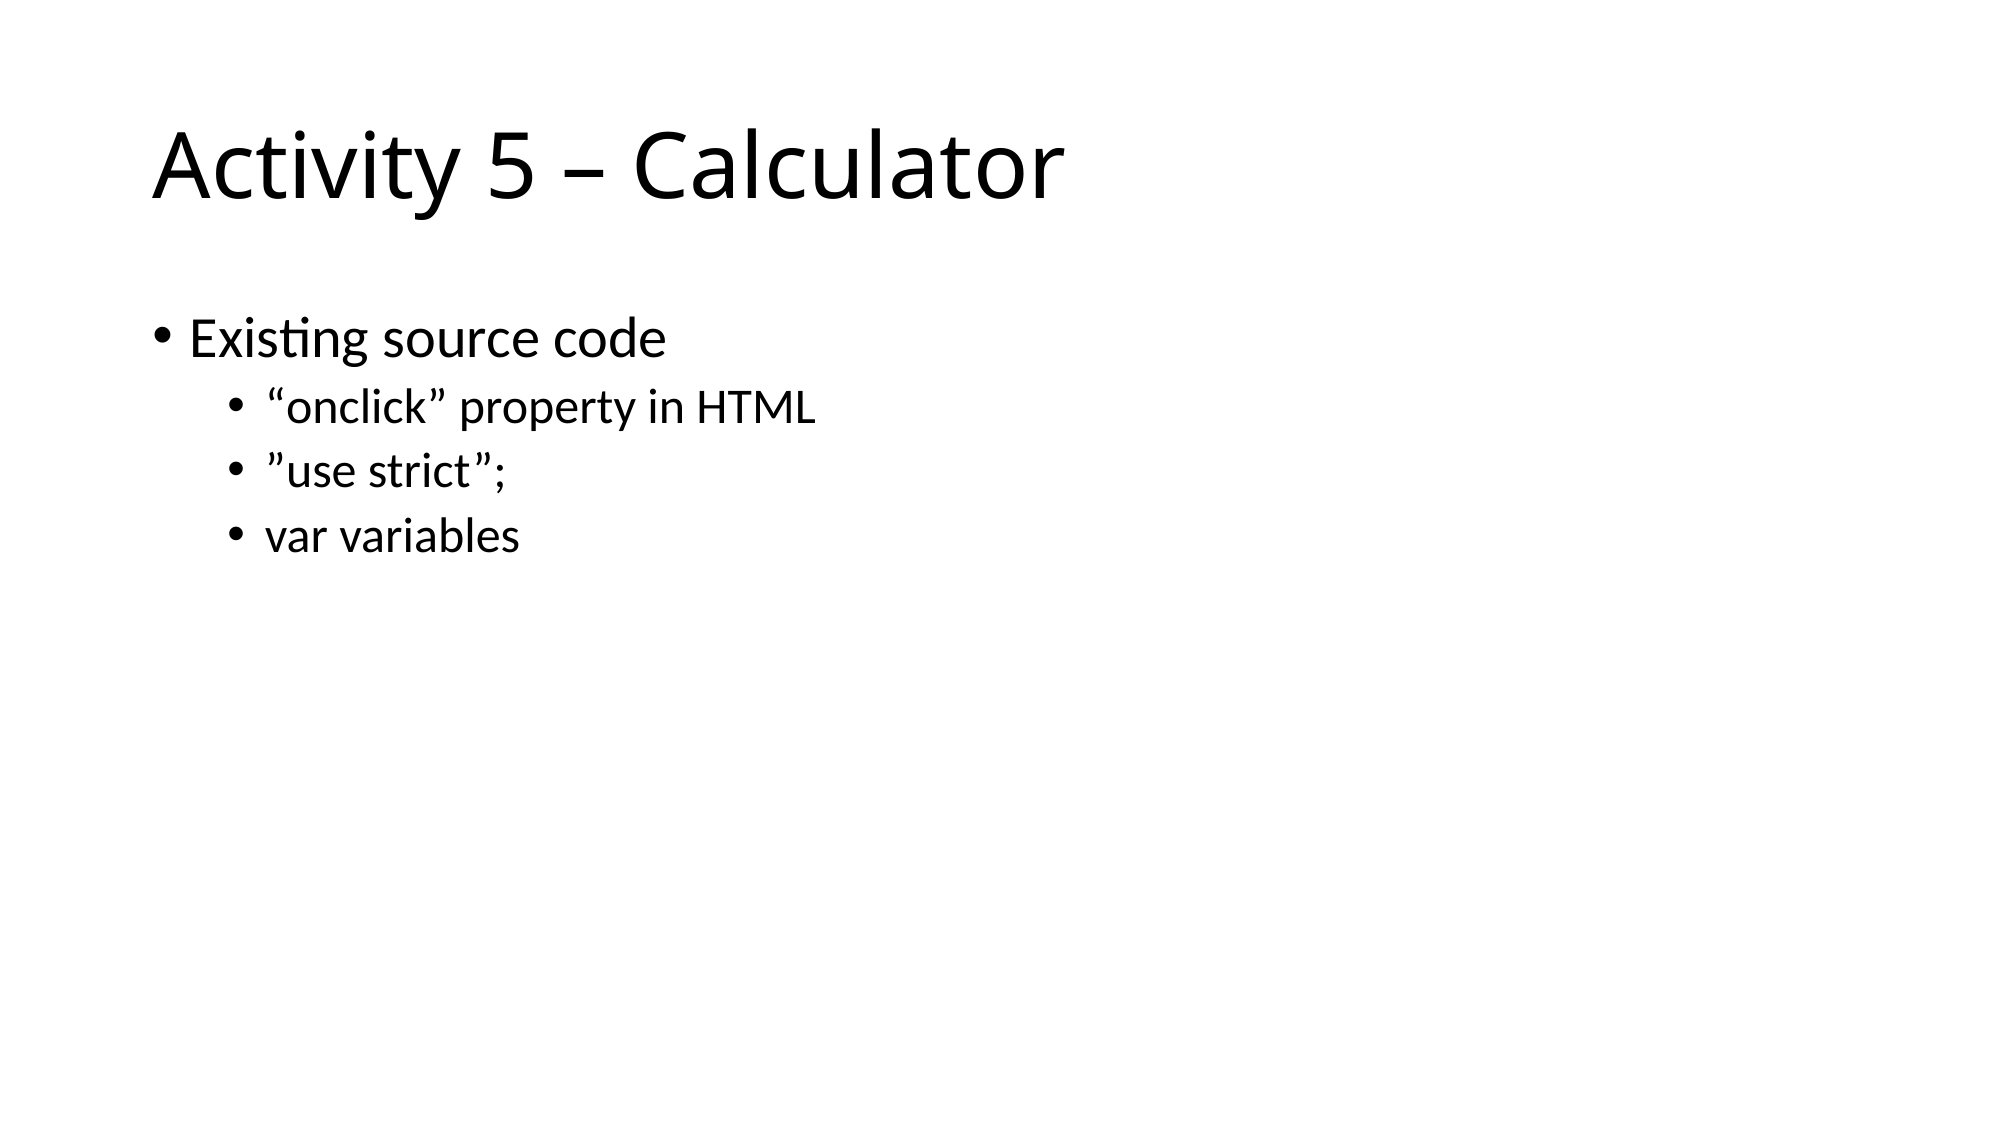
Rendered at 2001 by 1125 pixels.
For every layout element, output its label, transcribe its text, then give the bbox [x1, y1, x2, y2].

list Existing source code “onclick” property in HTML ”use strict”; var variables [137, 299, 1863, 1014]
title Activity 5 – Calculator [137, 59, 1863, 278]
